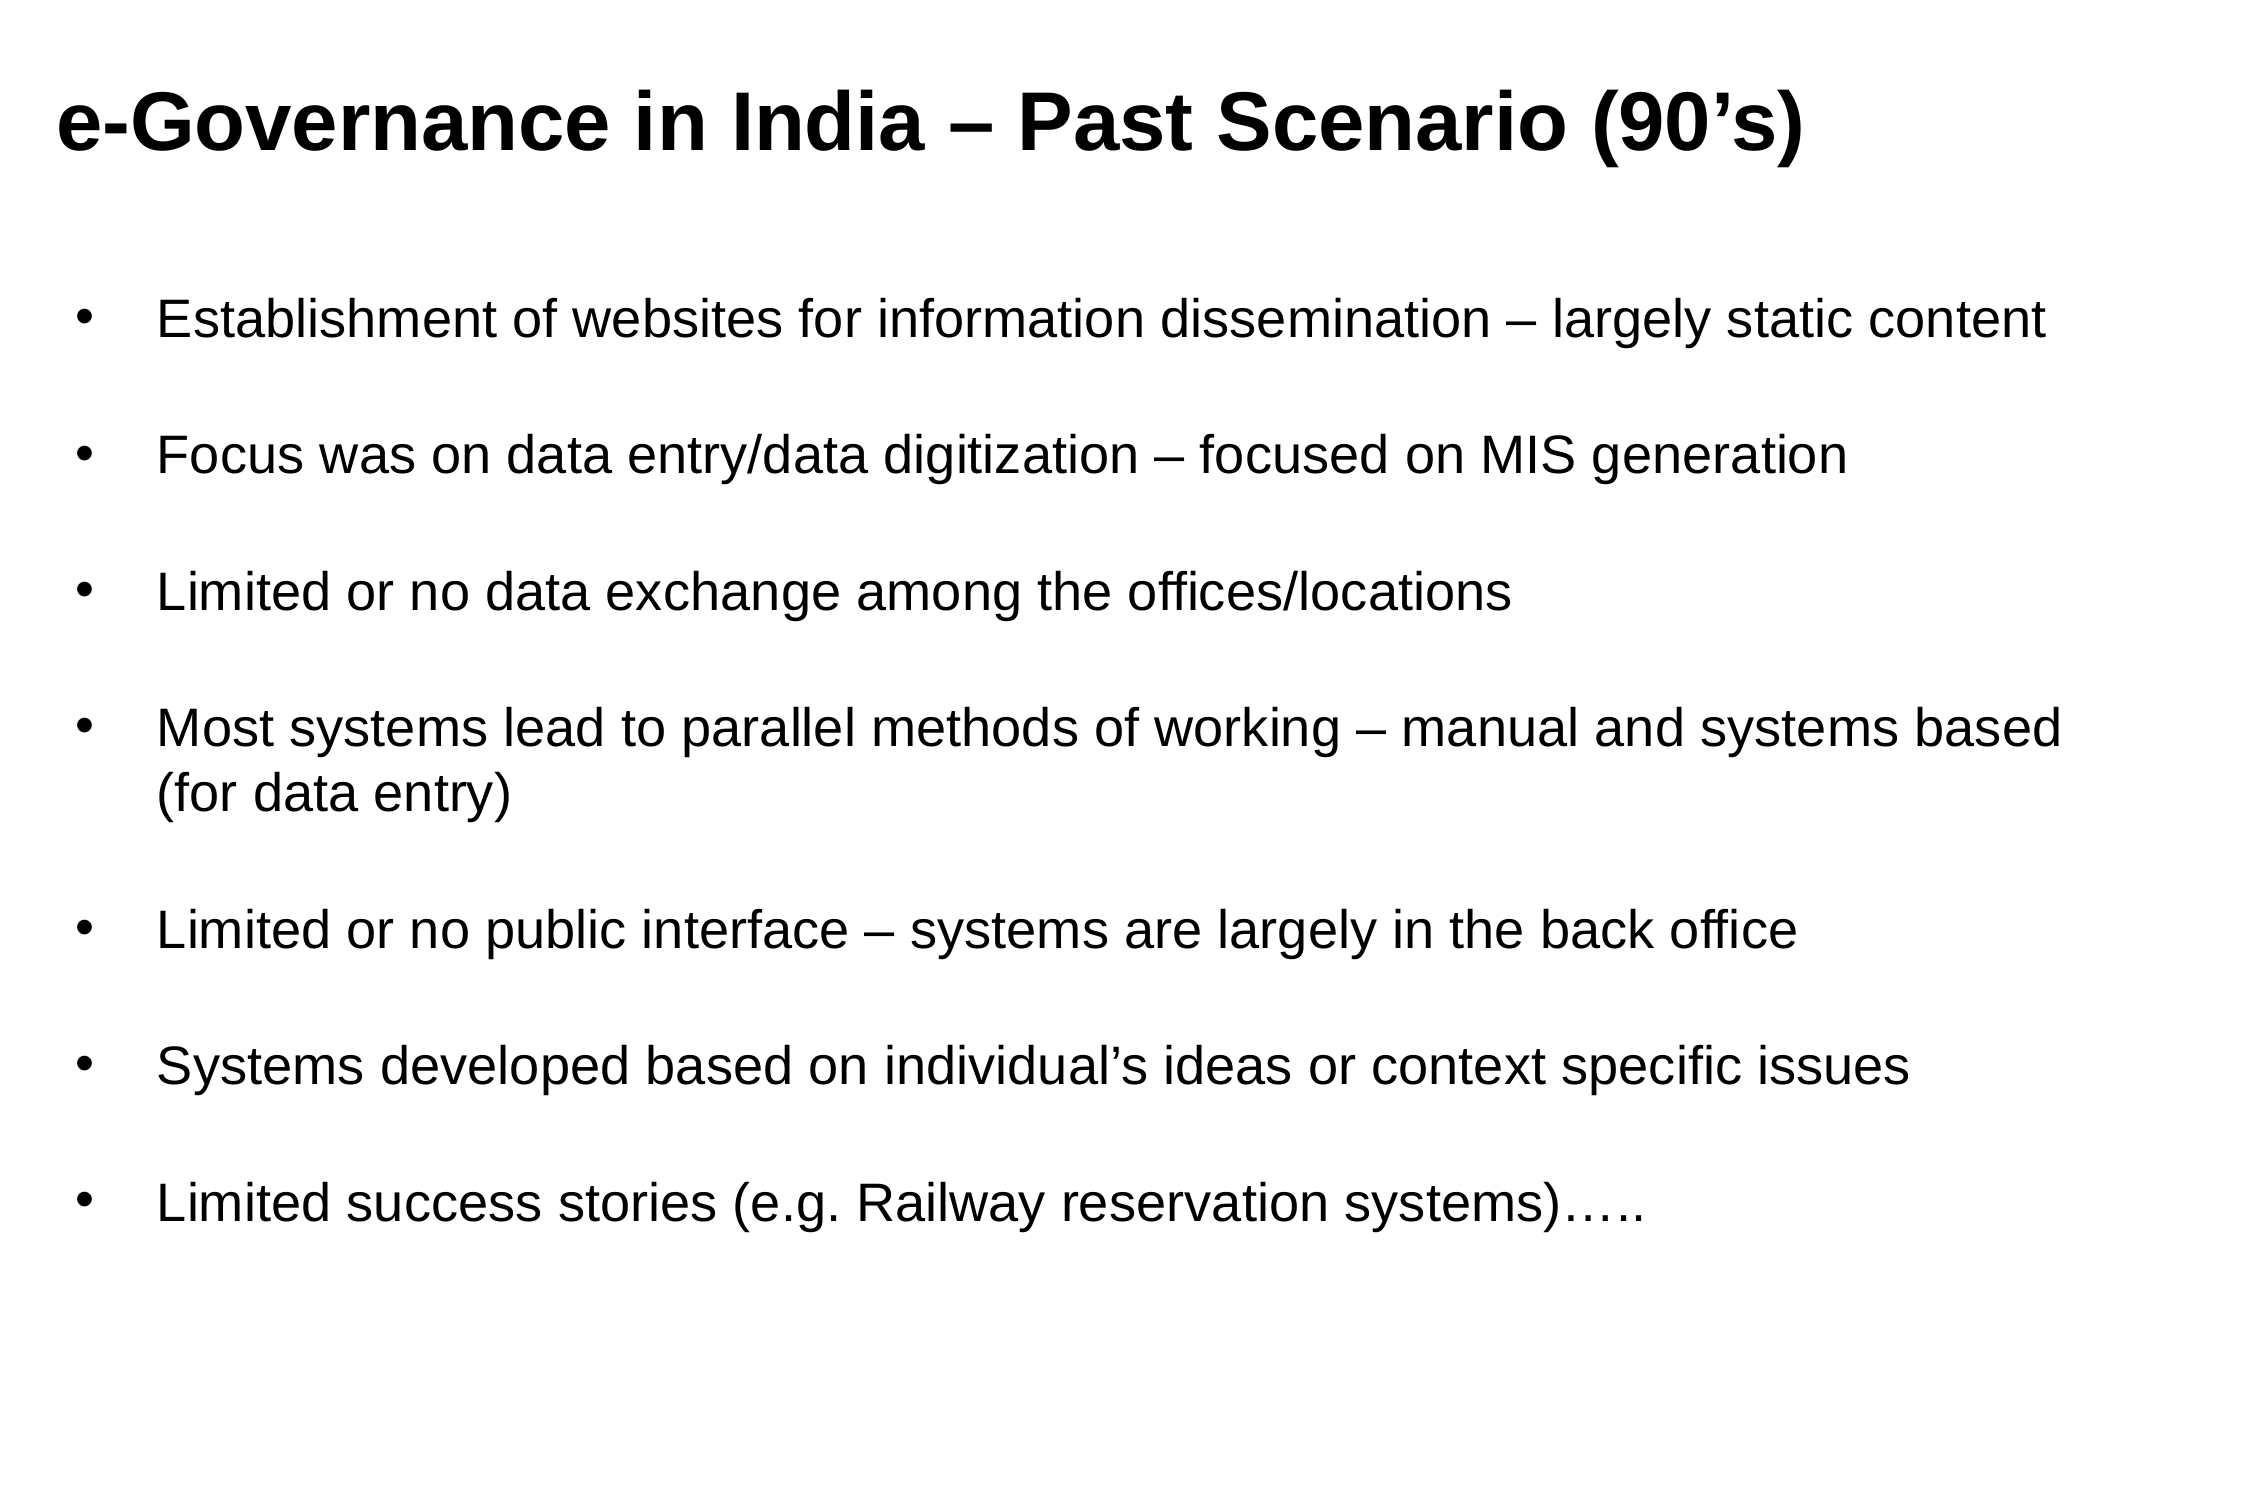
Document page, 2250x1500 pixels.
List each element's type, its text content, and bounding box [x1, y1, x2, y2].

title e-Governance in India – Past Scenario (90’s) [56, 66, 2082, 200]
list Establishment of websites for information dissemination – largely static content Focus was on data entry/data digitization – focused on MIS generation Limited or no data exchange among the offices/locations Most systems lead to parallel methods of working – manual and systems based (for data entry) Limited or no public interface – systems are largely in the back office Systems developed based on individual’s ideas or context specific issues Limited success stories (e.g. Railway reservation systems)….. [75, 283, 2138, 1167]
